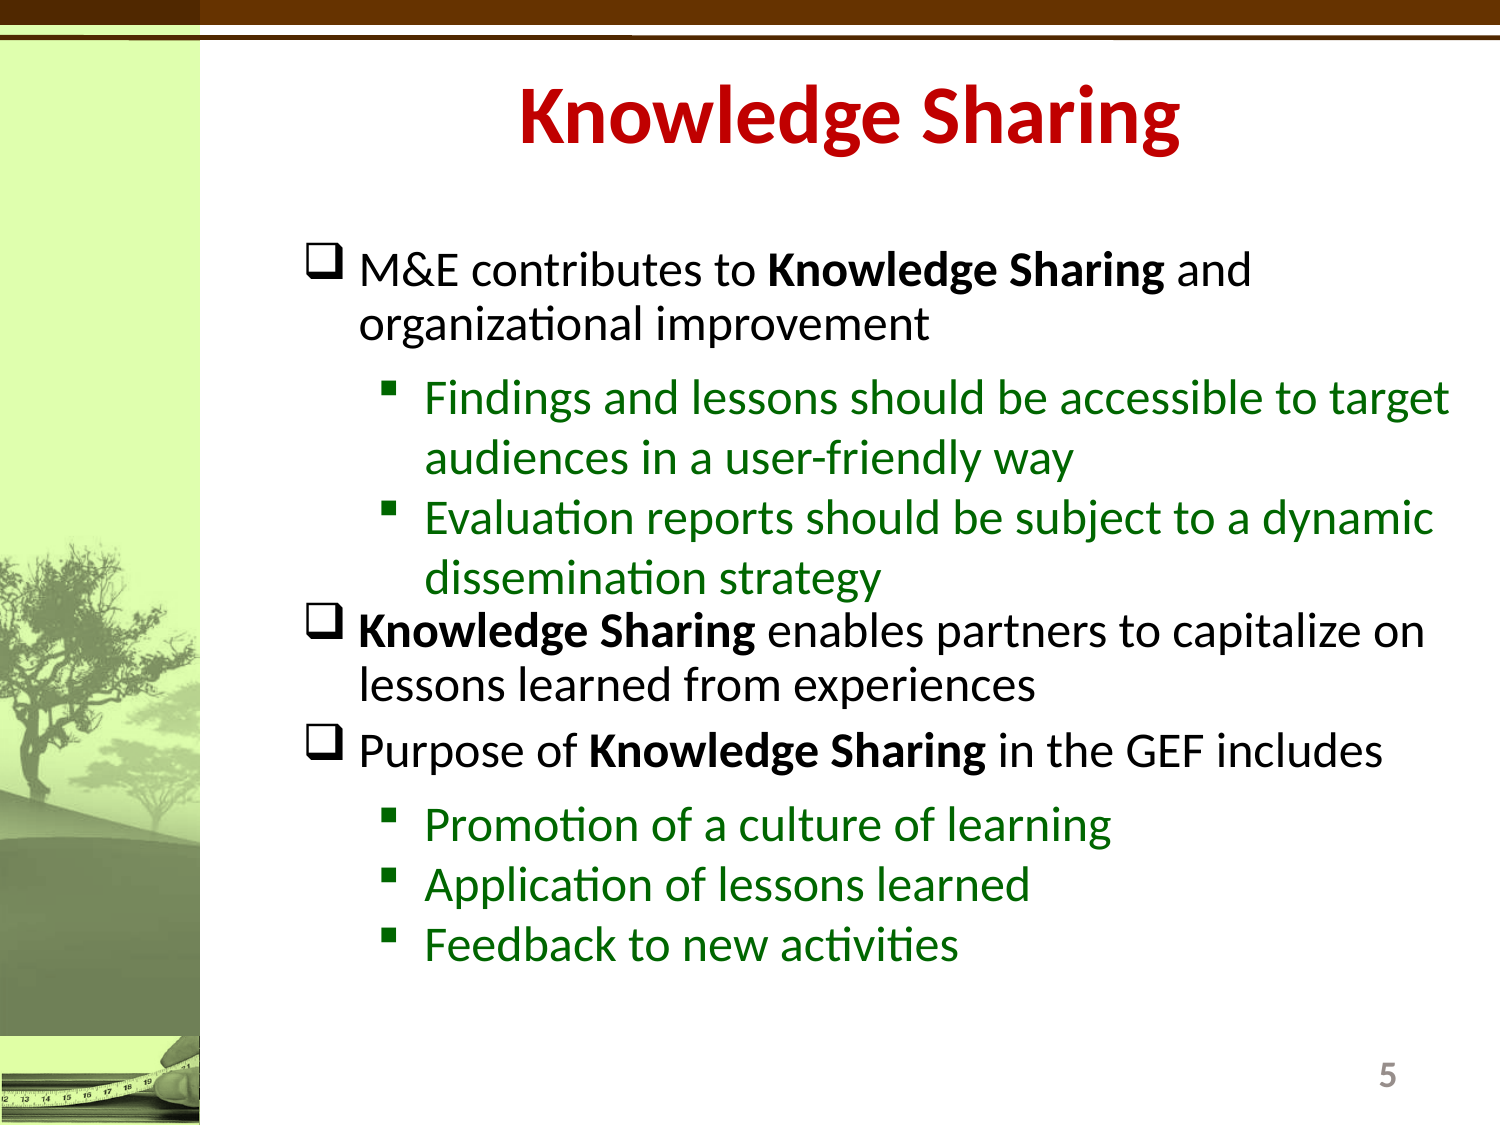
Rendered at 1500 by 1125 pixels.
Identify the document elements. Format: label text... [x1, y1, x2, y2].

picture [0, 1036, 200, 1125]
title Knowledge Sharing [199, 44, 1500, 176]
slide_number 5 [1074, 1042, 1413, 1103]
list M&E contributes to Knowledge Sharing and organizational improvement Findings and lessons should be accessible to target audiences in a user-friendly way Evaluation reports should be subject to a dynamic dissemination strategy Knowledge Sharing enables partners to capitalize on lessons learned from experiences Purpose of Knowledge Sharing in the GEF includes Promotion of a culture of learning Application of lessons learned Feedback to new activities [287, 235, 1476, 1125]
